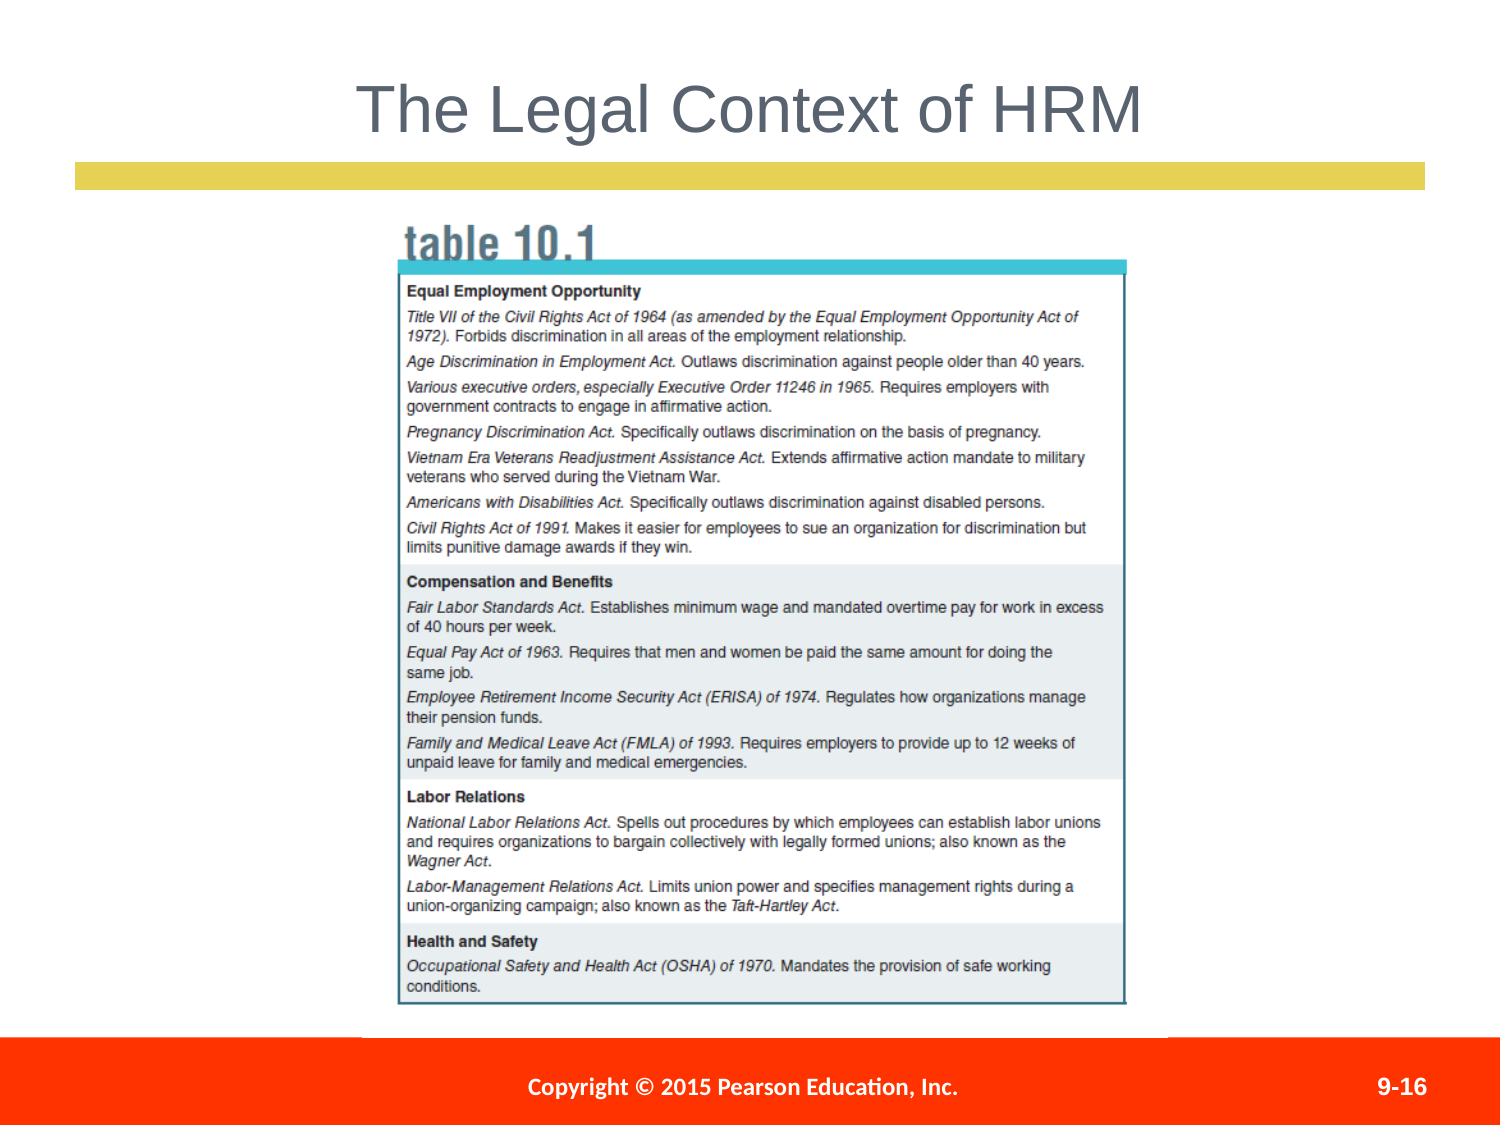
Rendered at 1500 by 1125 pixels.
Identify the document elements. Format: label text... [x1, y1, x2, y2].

picture [362, 202, 1169, 1038]
title The Legal Context of HRM [74, 12, 1426, 201]
